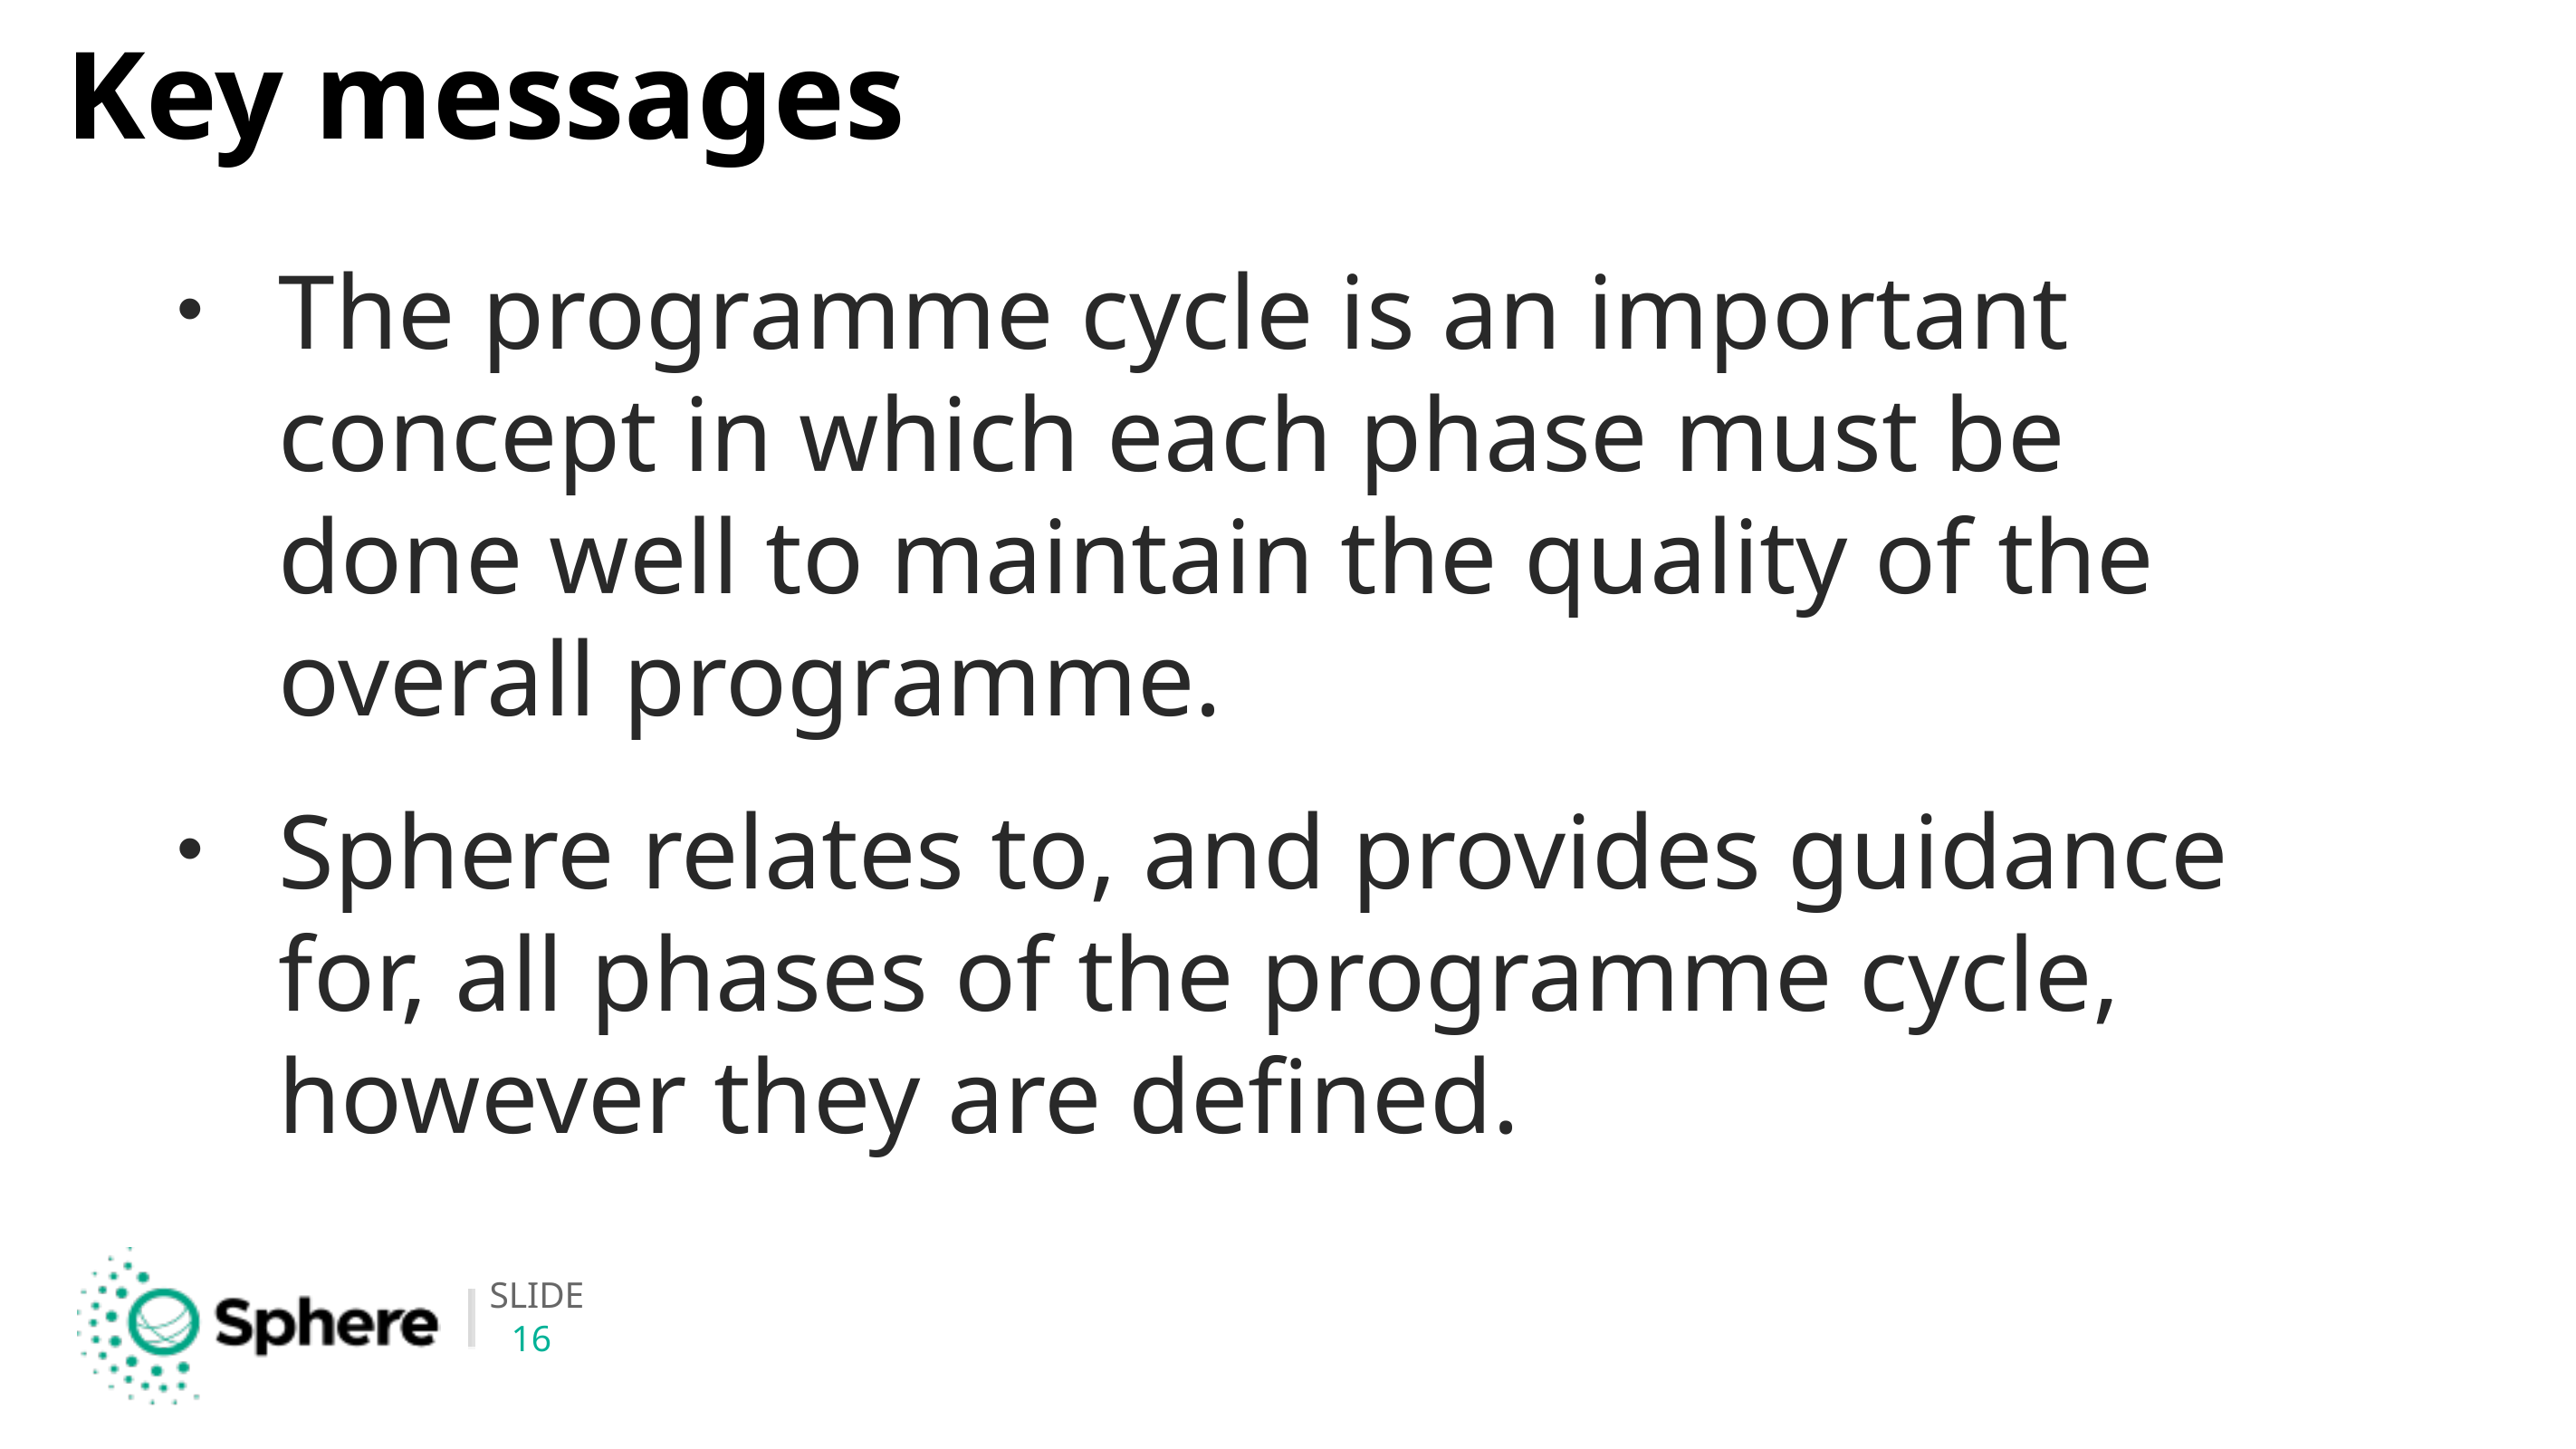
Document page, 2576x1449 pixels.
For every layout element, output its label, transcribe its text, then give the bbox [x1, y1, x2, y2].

picture [468, 1289, 479, 1349]
slide_number 16 [503, 1308, 563, 1367]
list The programme cycle is an important concept in which each phase must be done well to maintain the quality of the overall programme. Sphere relates to, and provides guidance for, all phases of the programme cycle, however they are defined. [168, 239, 2336, 1210]
picture [77, 1247, 441, 1407]
title Key messages [57, 10, 2131, 179]
